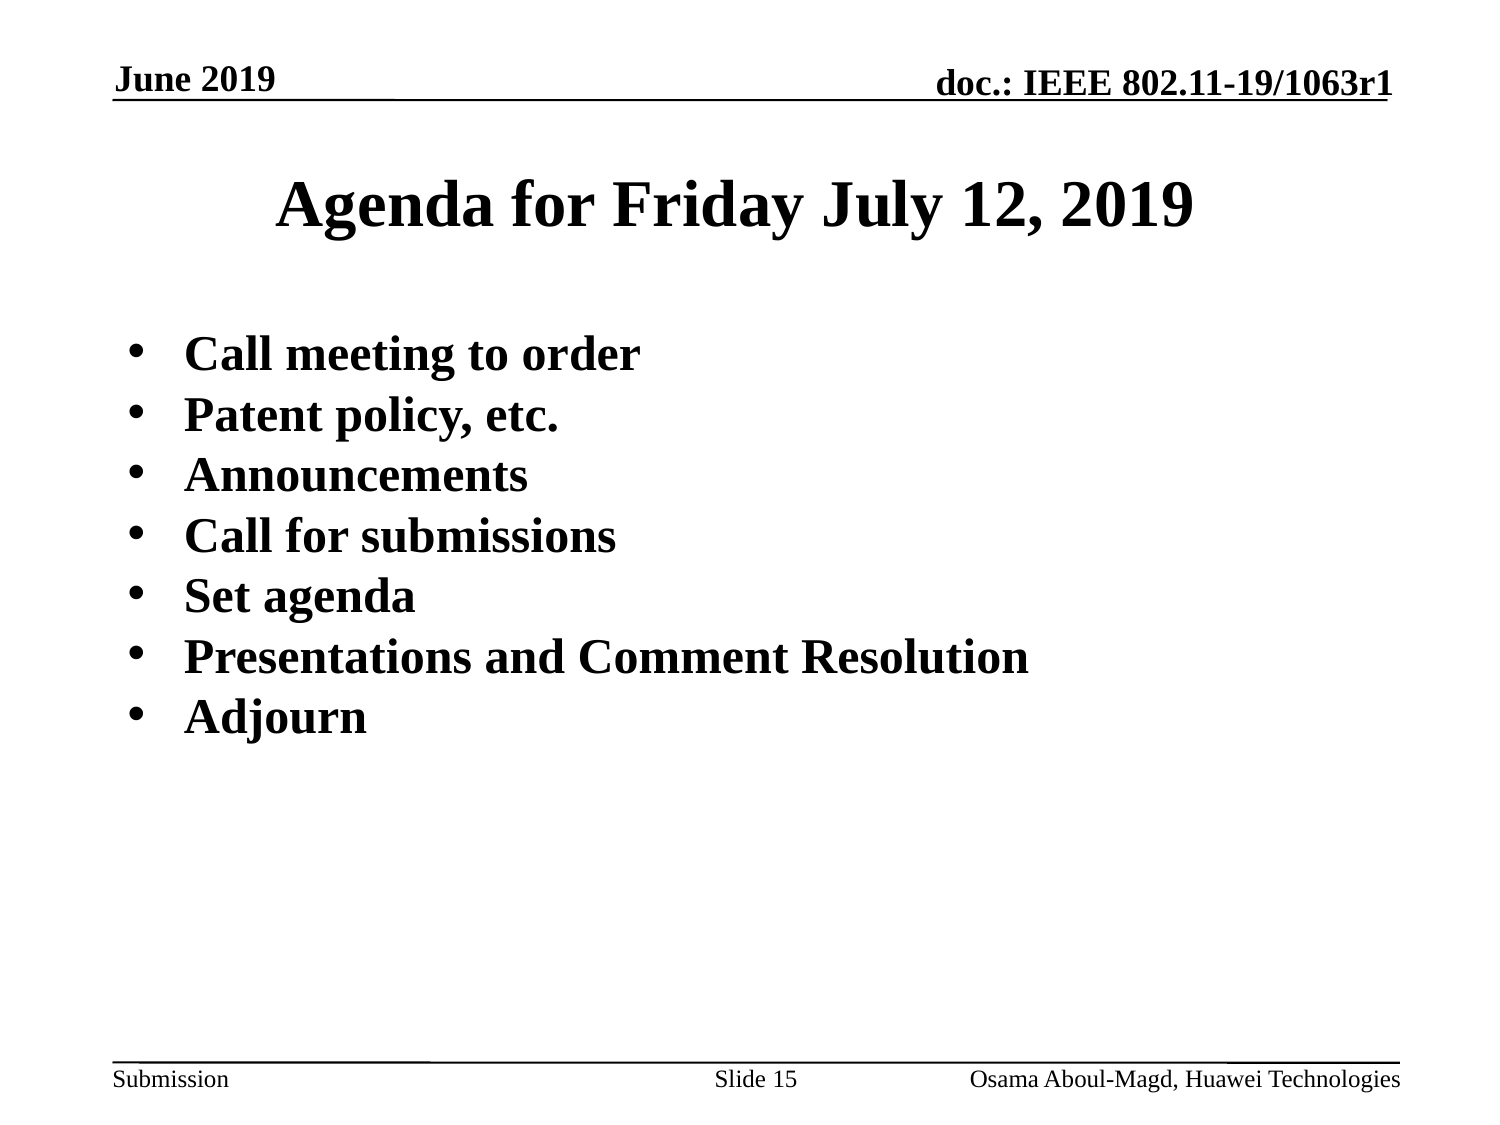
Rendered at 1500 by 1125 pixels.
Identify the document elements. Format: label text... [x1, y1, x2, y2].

slide_number Slide 15 [712, 1061, 800, 1123]
title Agenda for Friday July 12, 2019 [87, 112, 1402, 288]
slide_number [114, 54, 423, 100]
footer Osama Aboul-Magd, Huawei Technologies [878, 1061, 1402, 1093]
list Call meeting to order Patent policy, etc. Announcements Call for submissions Set agenda Presentations and Comment Resolution Adjourn [112, 324, 1388, 1000]
